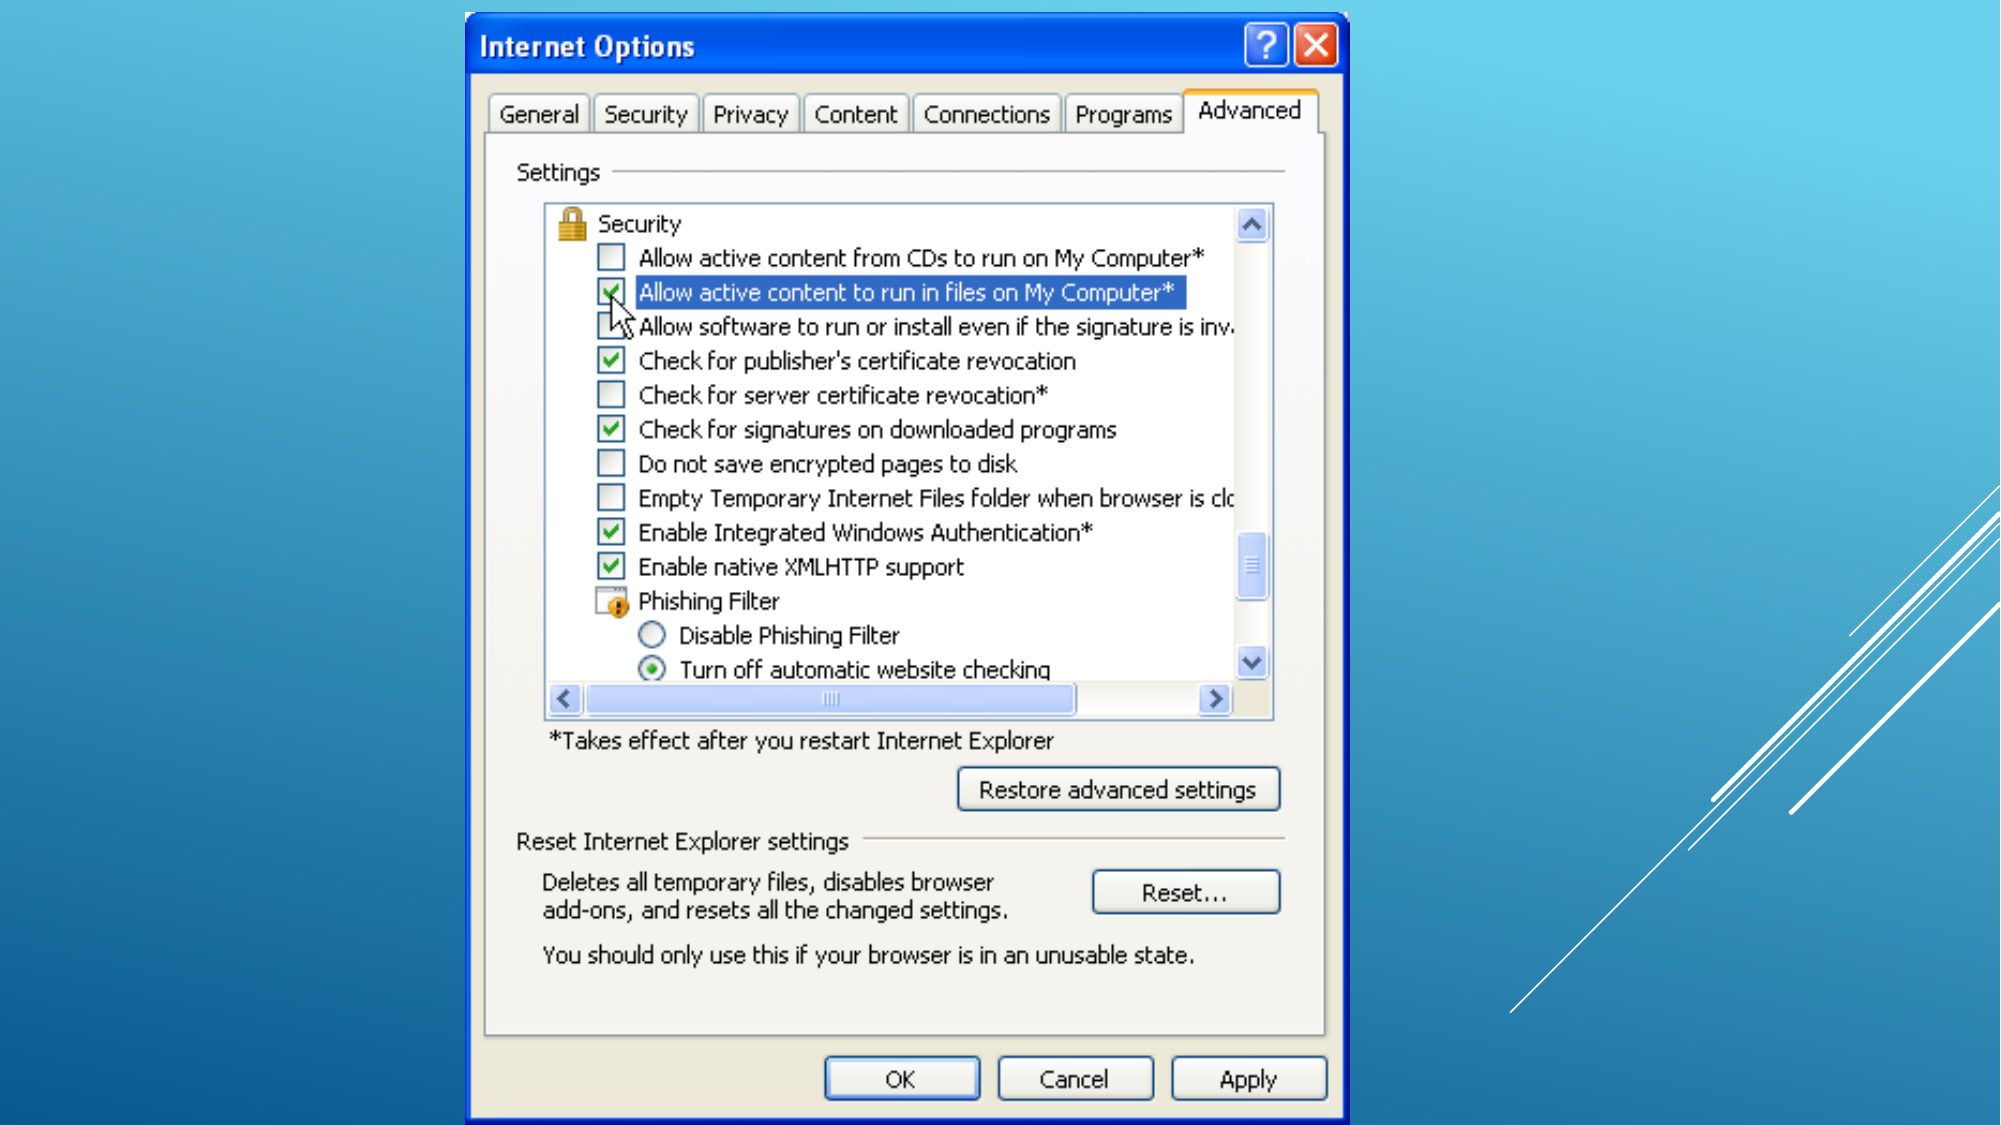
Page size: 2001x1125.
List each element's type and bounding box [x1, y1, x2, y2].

picture [464, 12, 1351, 1125]
